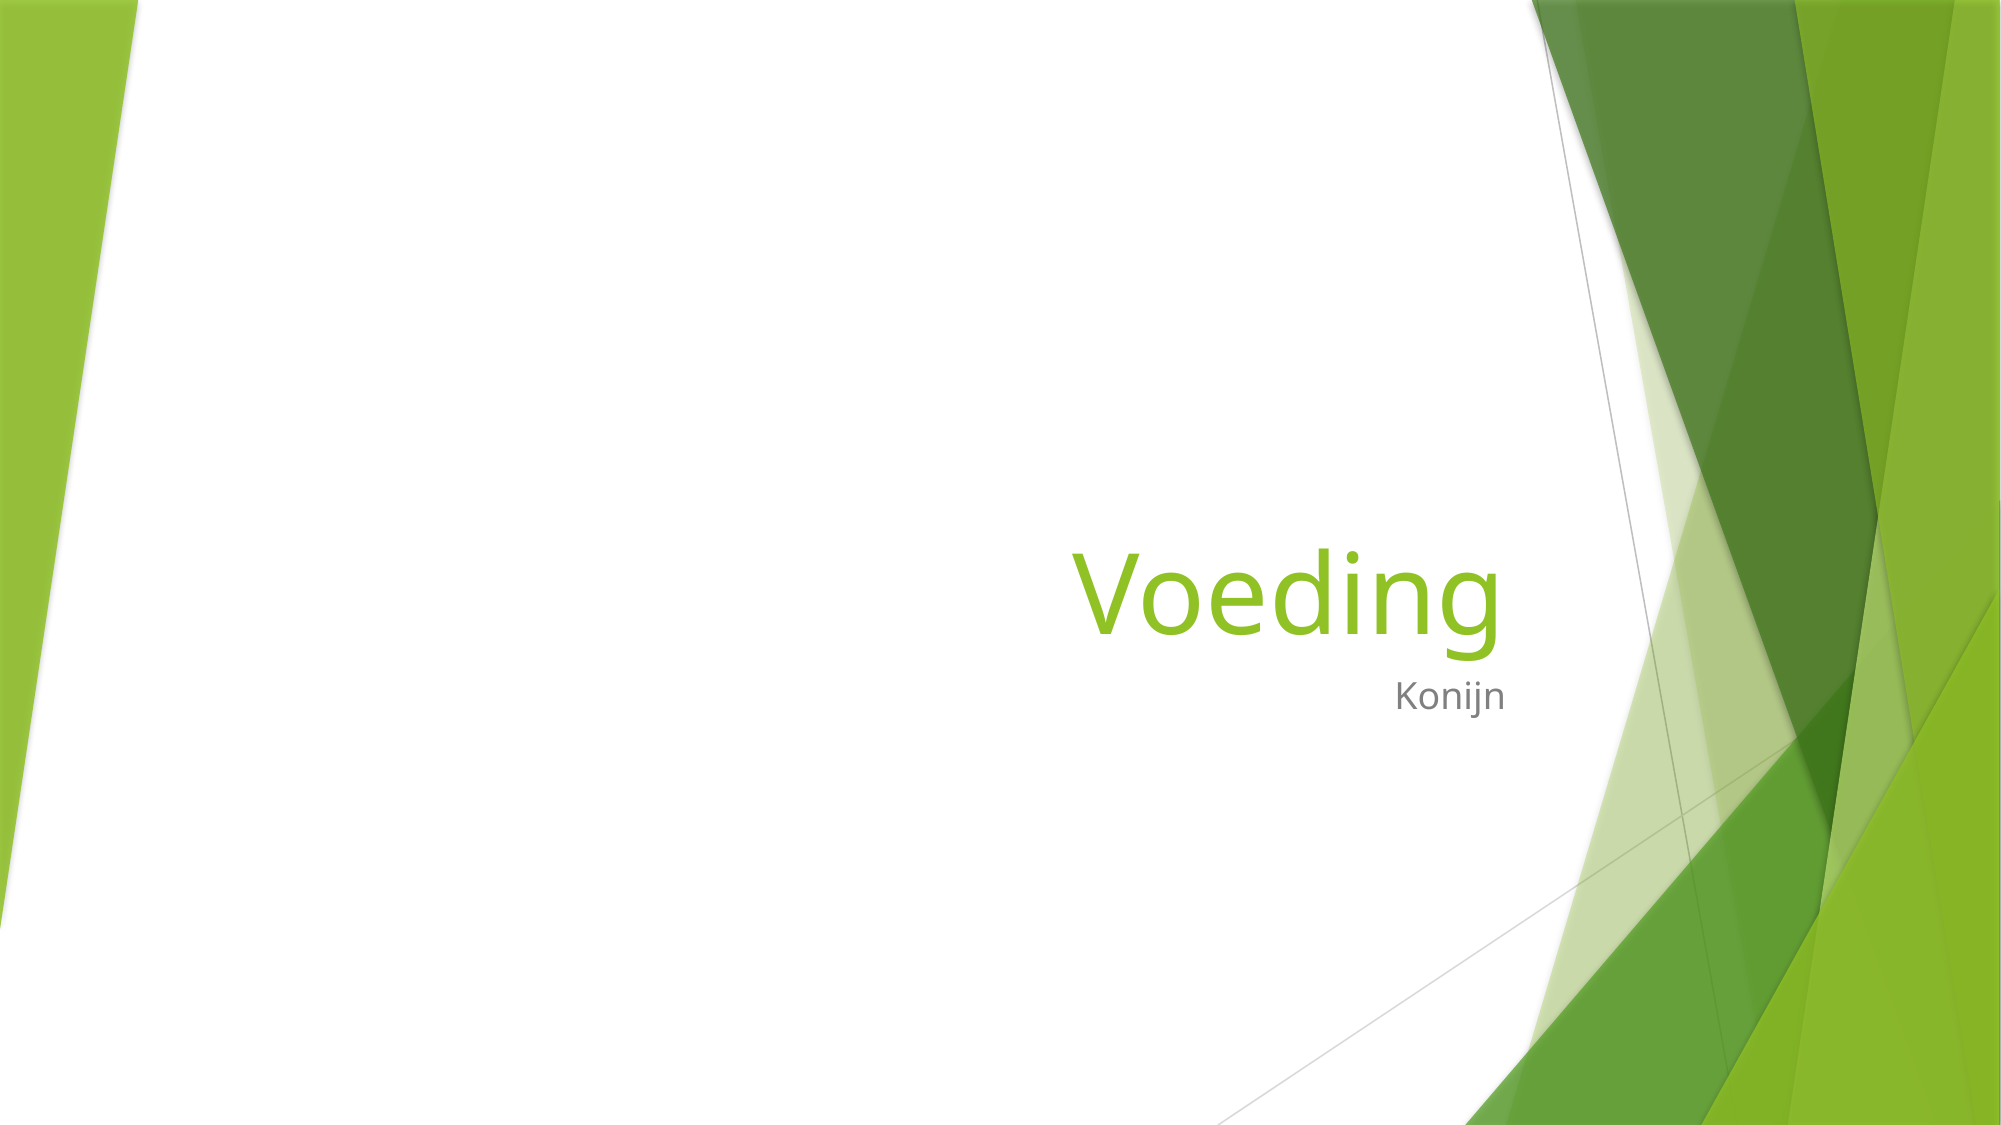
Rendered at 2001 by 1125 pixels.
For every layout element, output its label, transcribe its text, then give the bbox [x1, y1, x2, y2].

subtitle Konijn [247, 664, 1522, 845]
title Voeding [247, 394, 1522, 664]
